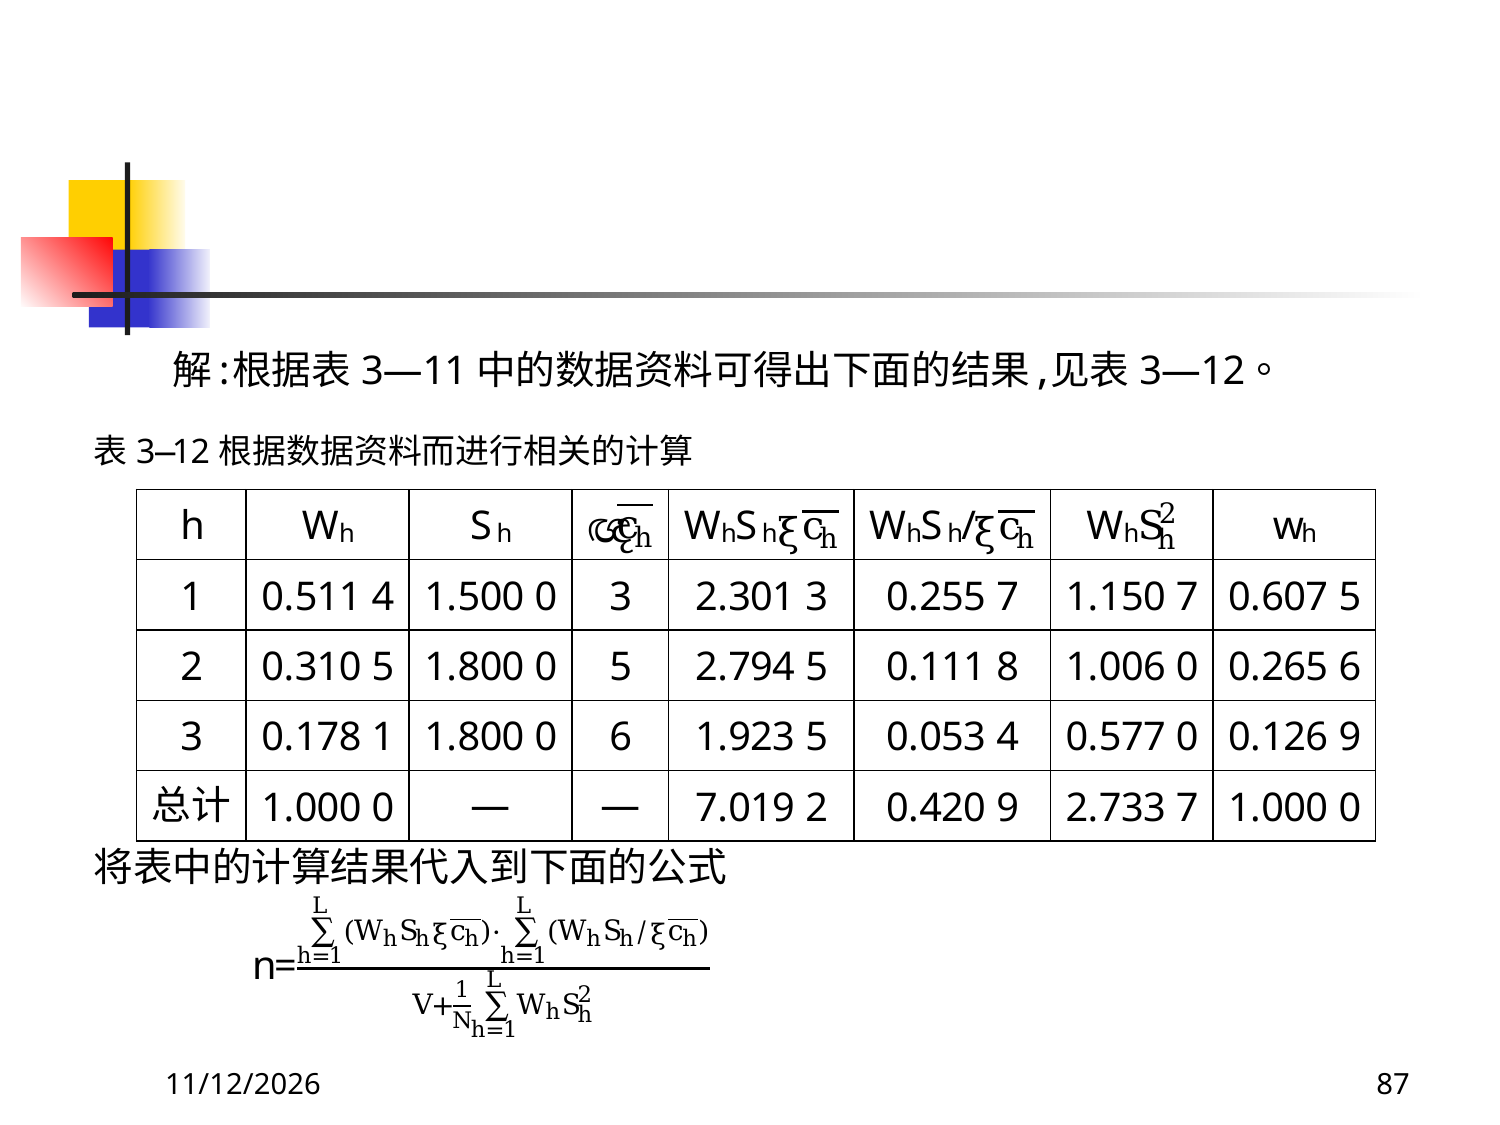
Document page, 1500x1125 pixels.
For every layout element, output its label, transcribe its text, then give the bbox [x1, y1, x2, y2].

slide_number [149, 1059, 463, 1113]
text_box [77, 327, 1436, 1051]
slide_number 87 [1112, 1059, 1426, 1113]
